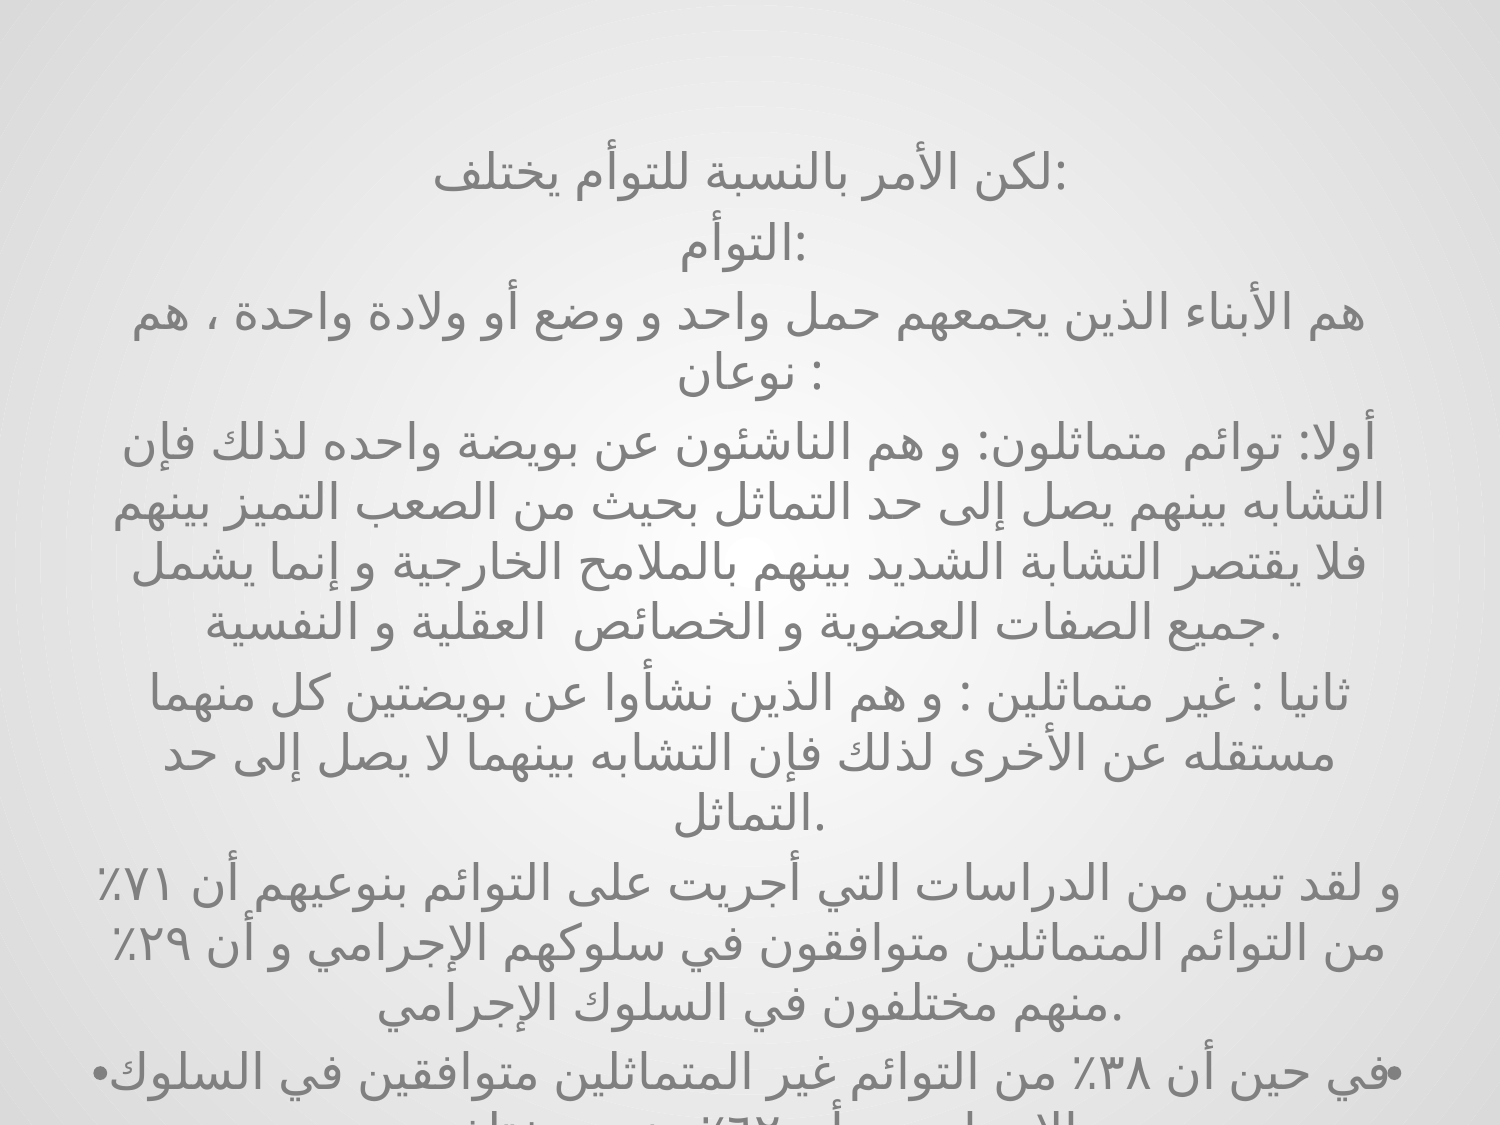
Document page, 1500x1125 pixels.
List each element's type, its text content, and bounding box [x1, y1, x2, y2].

list لكن الأمر بالنسبة للتوأم يختلف: التوأم: هم الأبناء الذين يجمعهم حمل واحد و وضع أو ولادة واحدة ، هم نوعان : أولا: توائم متماثلون: و هم الناشئون عن بويضة واحده لذلك فإن التشابه بينهم يصل إلى حد التماثل بحيث من الصعب التميز بينهم فلا يقتصر التشابة الشديد بينهم بالملامح الخارجية و إنما يشمل جميع الصفات العضوية و الخصائص العقلية و النفسية. ثانيا : غير متماثلين : و هم الذين نشأوا عن بويضتين كل منهما مستقله عن الأخرى لذلك فإن التشابه بينهما لا يصل إلى حد التماثل. و لقد تبين من الدراسات التي أجريت على التوائم بنوعيهم أن ٧١٪ من التوائم المتماثلين متوافقون في سلوكهم الإجرامي و أن ٢٩٪ منهم مختلفون في السلوك الإجرامي. في حين أن ٣٨٪ من التوائم غير المتماثلين متوافقين في السلوك الإجرامي و أن ٦٢٪ منهم مختلفين. [75, 132, 1425, 1005]
